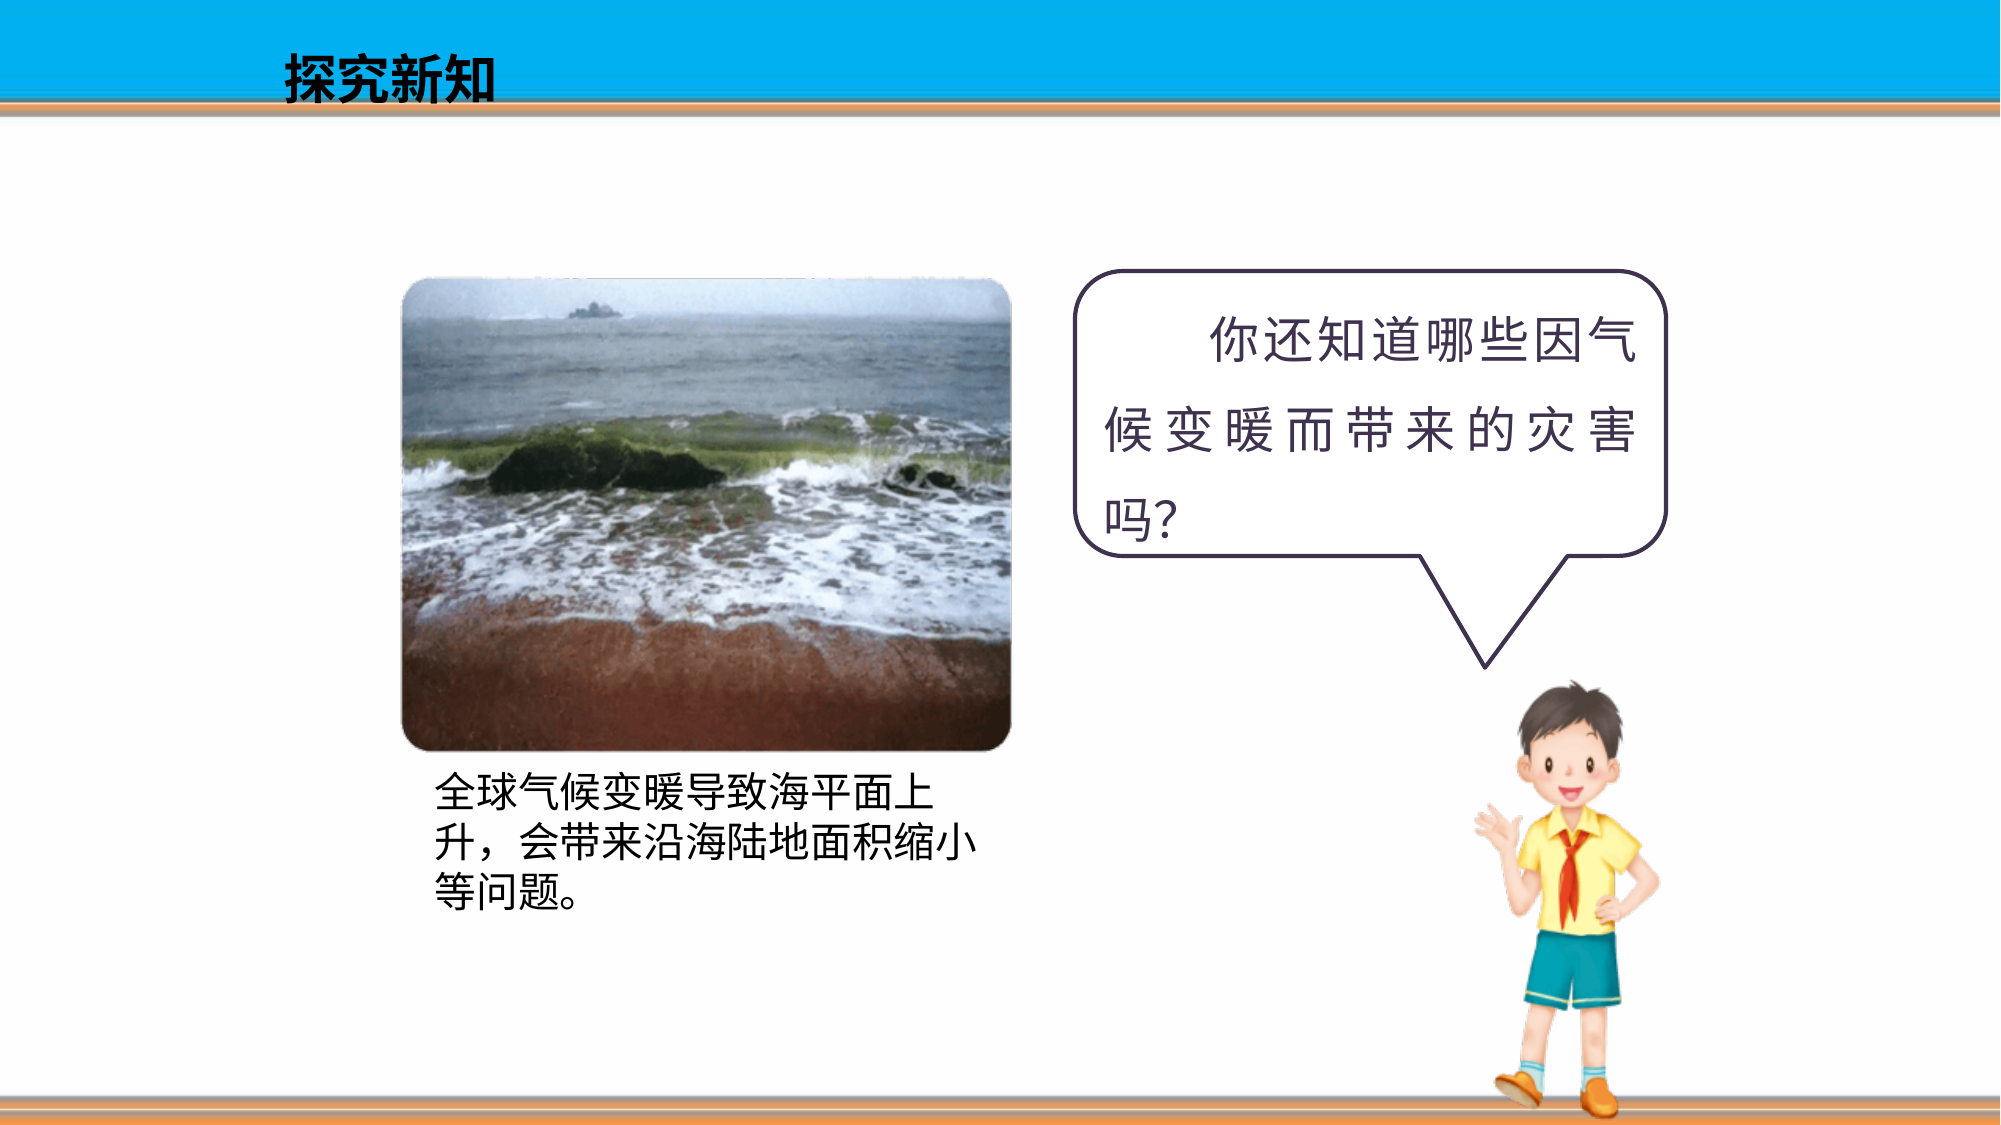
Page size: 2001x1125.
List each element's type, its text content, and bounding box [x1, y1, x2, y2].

title 探究新知 [268, 38, 1733, 119]
text_box 你还知道哪些因气候变暖而带来的灾害吗？ [1072, 268, 1669, 670]
picture [0, 97, 2001, 1125]
text_box 全球气候变暖导致海平面上升，会带来沿海陆地面积缩小等问题。 [419, 758, 1021, 924]
